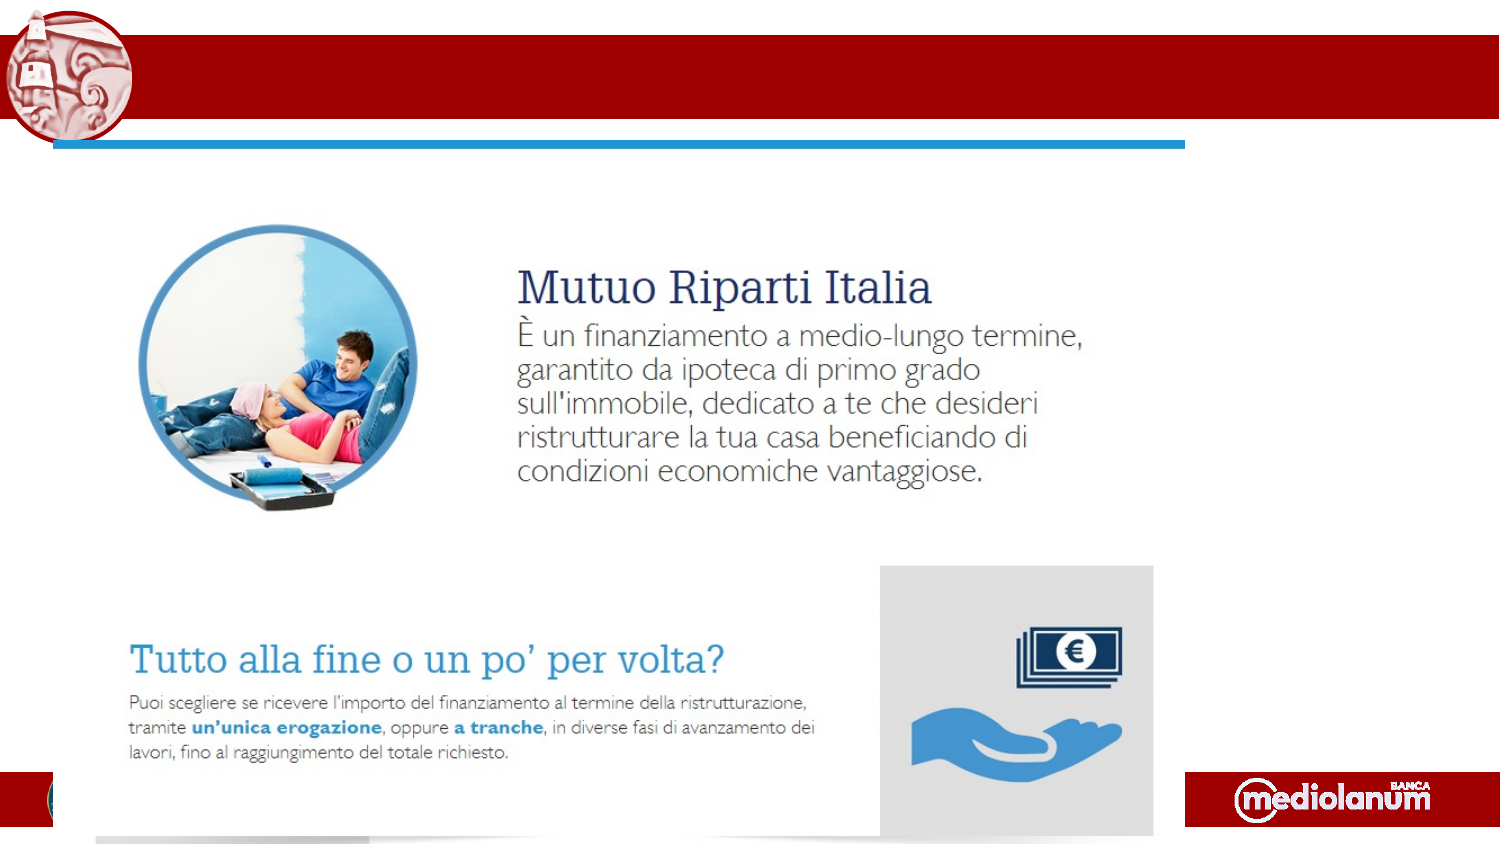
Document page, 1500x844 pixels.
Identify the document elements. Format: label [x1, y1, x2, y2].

picture [47, 140, 1185, 844]
